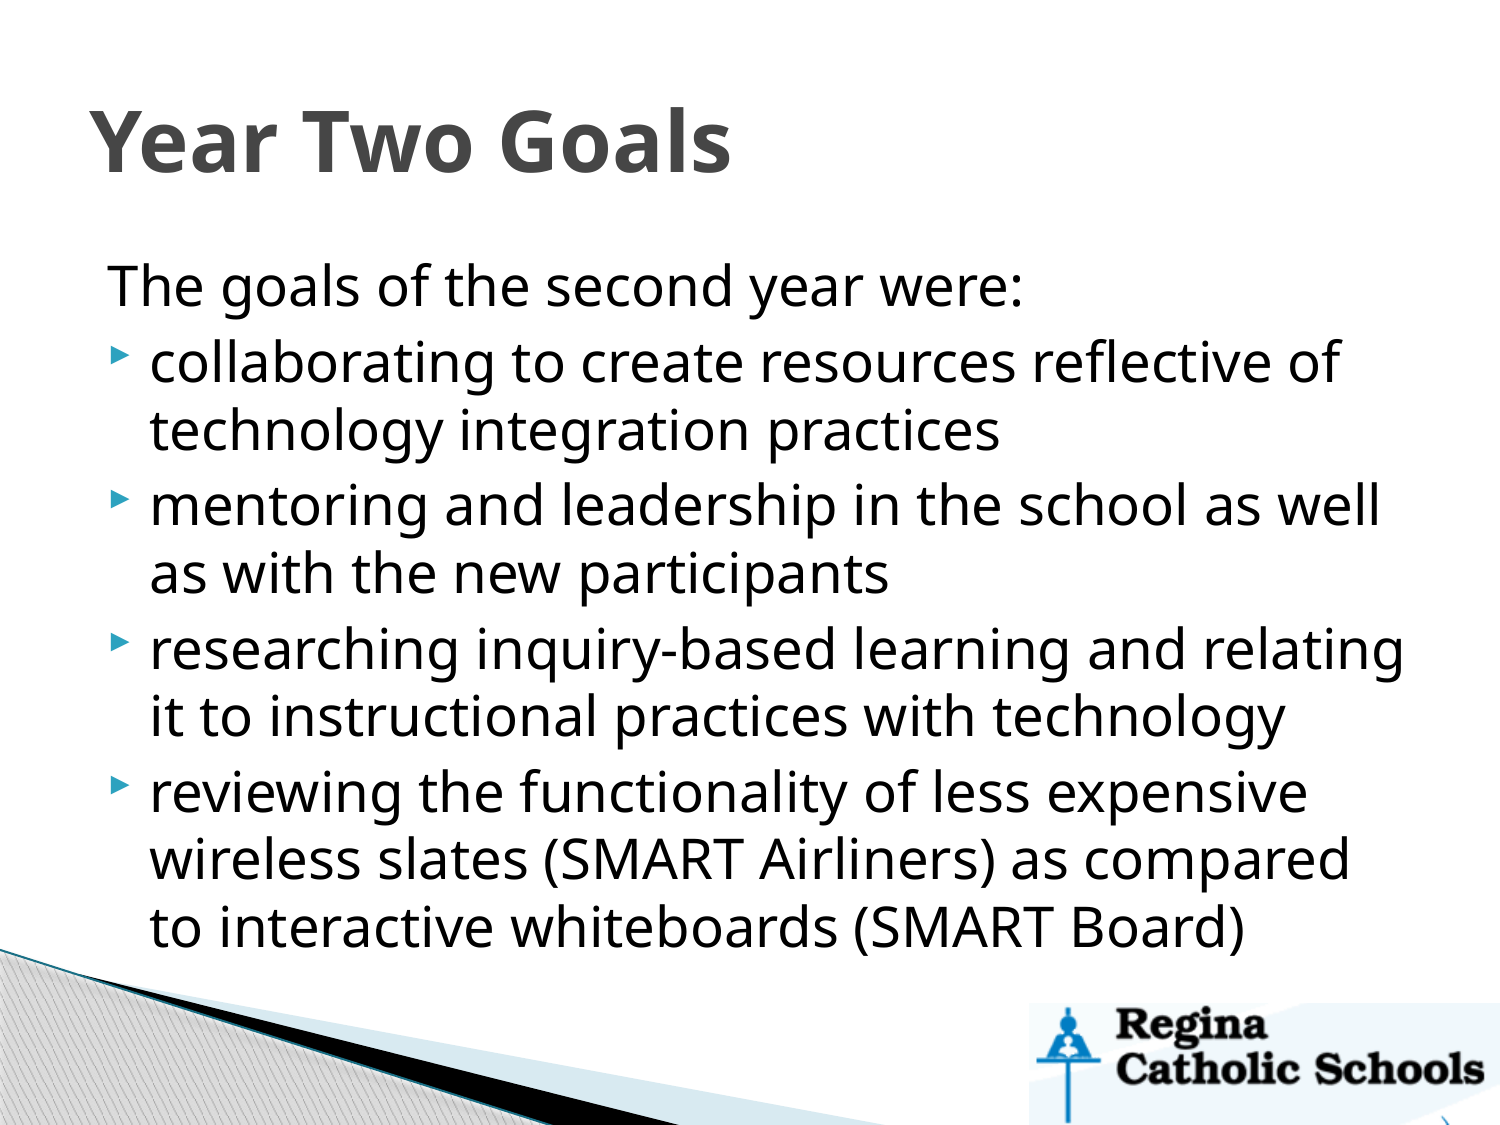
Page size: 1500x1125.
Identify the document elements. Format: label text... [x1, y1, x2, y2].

title Year Two Goals [75, 45, 1425, 233]
picture [1029, 1002, 1500, 1125]
list The goals of the second year were: collaborating to create resources reflective of technology integration practices mentoring and leadership in the school as well as with the new participants researching inquiry-based learning and relating it to instructional practices with technology reviewing the functionality of less expensive wireless slates (SMART Airliners) as compared to interactive whiteboards (SMART Board) [75, 243, 1425, 986]
